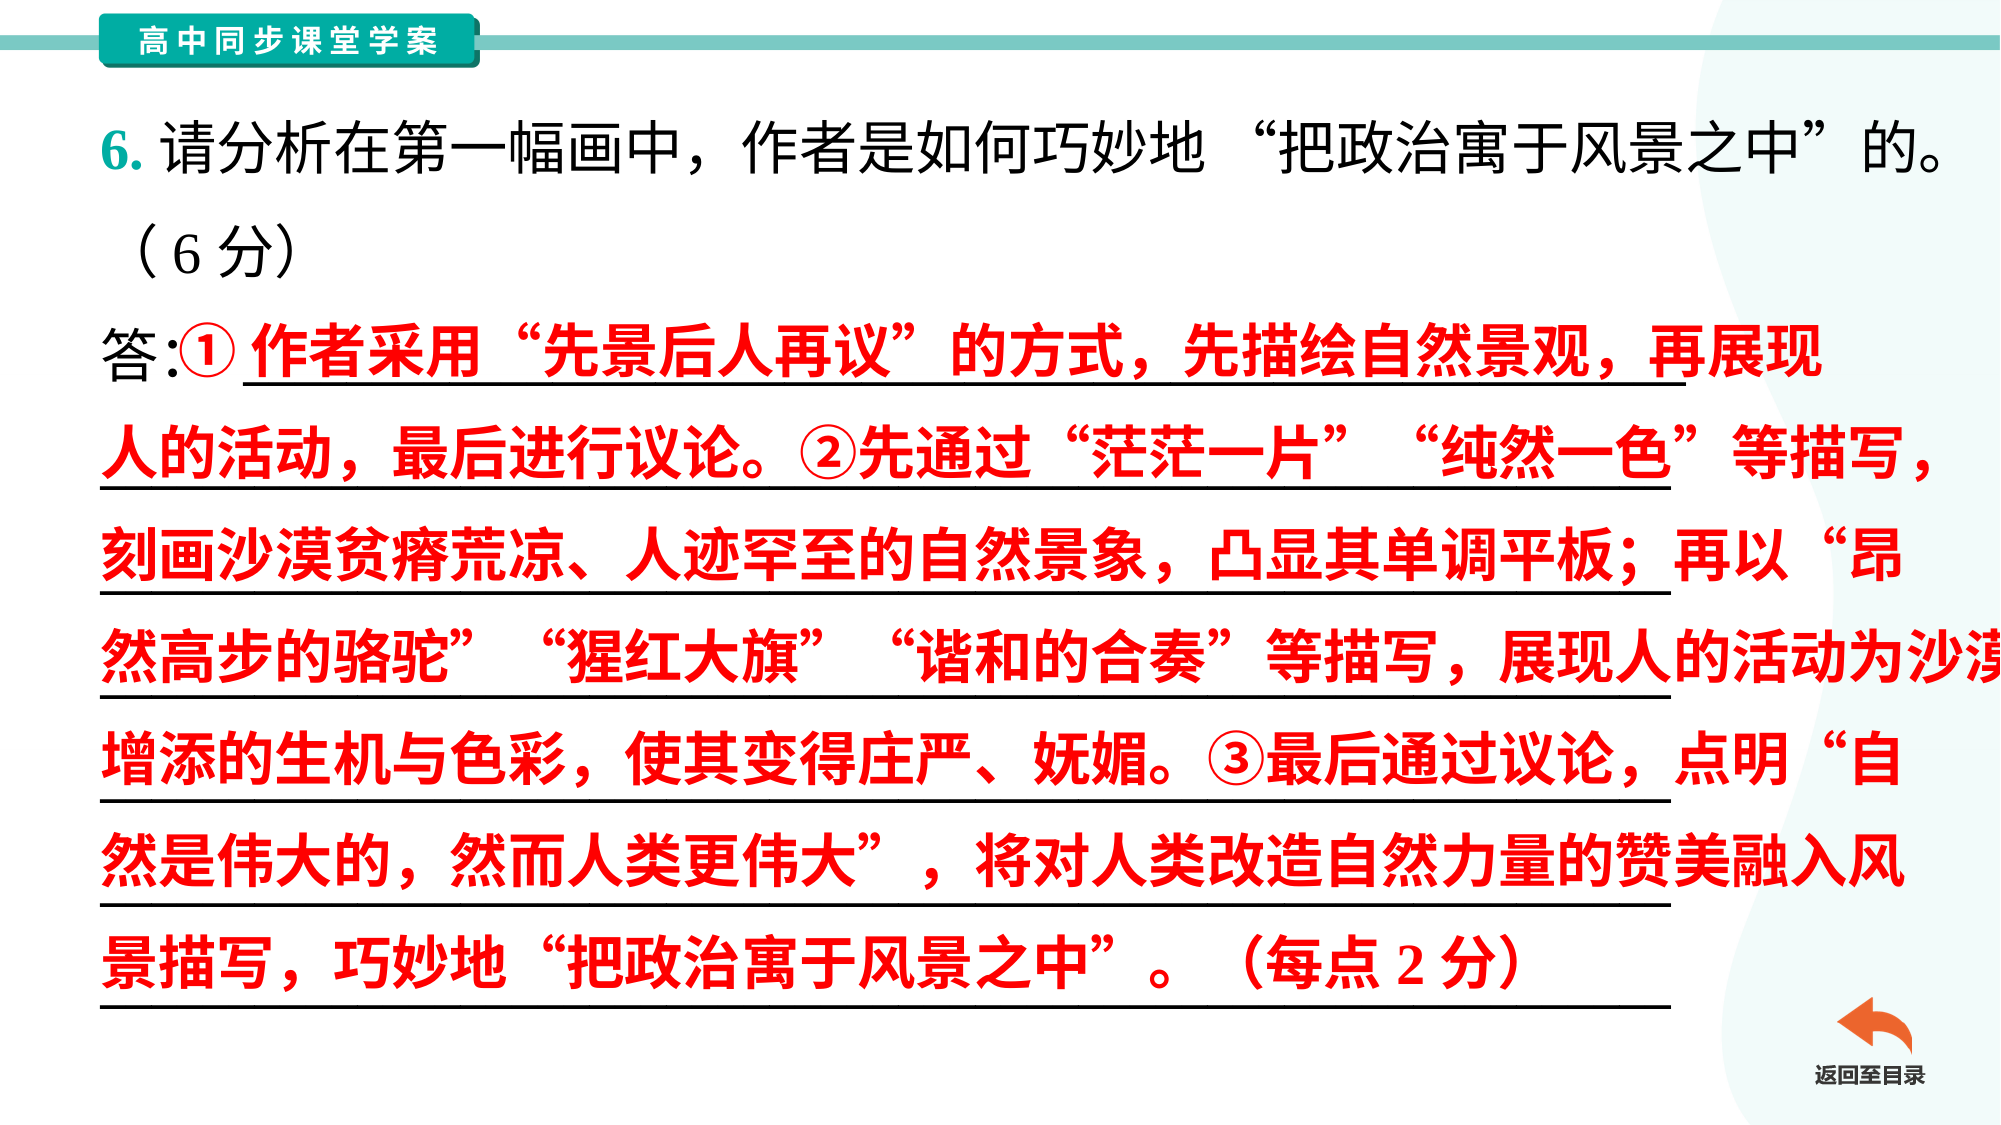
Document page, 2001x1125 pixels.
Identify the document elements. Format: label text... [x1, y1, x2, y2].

text_box ①作者采用“先景后人再议”的方式，先描绘自然景观，再展现 人的活动，最后进行议论。②先通过“茫茫一片”“纯然一色”等描写， 刻画沙漠贫瘠荒凉、人迹罕至的自然景象，凸显其单调平板；再以“昂 然高步的骆驼”“猩红大旗”“谐和的合奏”等描写，展现人的活动为沙漠 增添的生机与色彩，使其变得庄严、妩媚。③最后通过议论，点明“自 然是伟大的，然而人类更伟大”，将对人类改造自然力量的赞美融入风 景描写，巧妙地“把政治寓于风景之中”。（每点2分） [100, 281, 1899, 986]
picture [0, 0, 2000, 1125]
text_box 6.请分析在第一幅画中，作者是如何巧妙地 “把政治寓于风景之中”的。 （6分） 答： ________________________________________________________ _____________________________________________________________ _____________________________________________________________ _____________________________________________________________ _____________________________________________________________ _____________________________________________________________ _____________________________________________________________ [100, 986, 1899, 997]
text_box 6.请分析在第一幅画中，作者是如何巧妙地 “把政治寓于风景之中”的。 （6分） 答： ________________________________________________________ _____________________________________________________________ _____________________________________________________________ _____________________________________________________________ _____________________________________________________________ _____________________________________________________________ _____________________________________________________________ [100, 76, 1899, 281]
